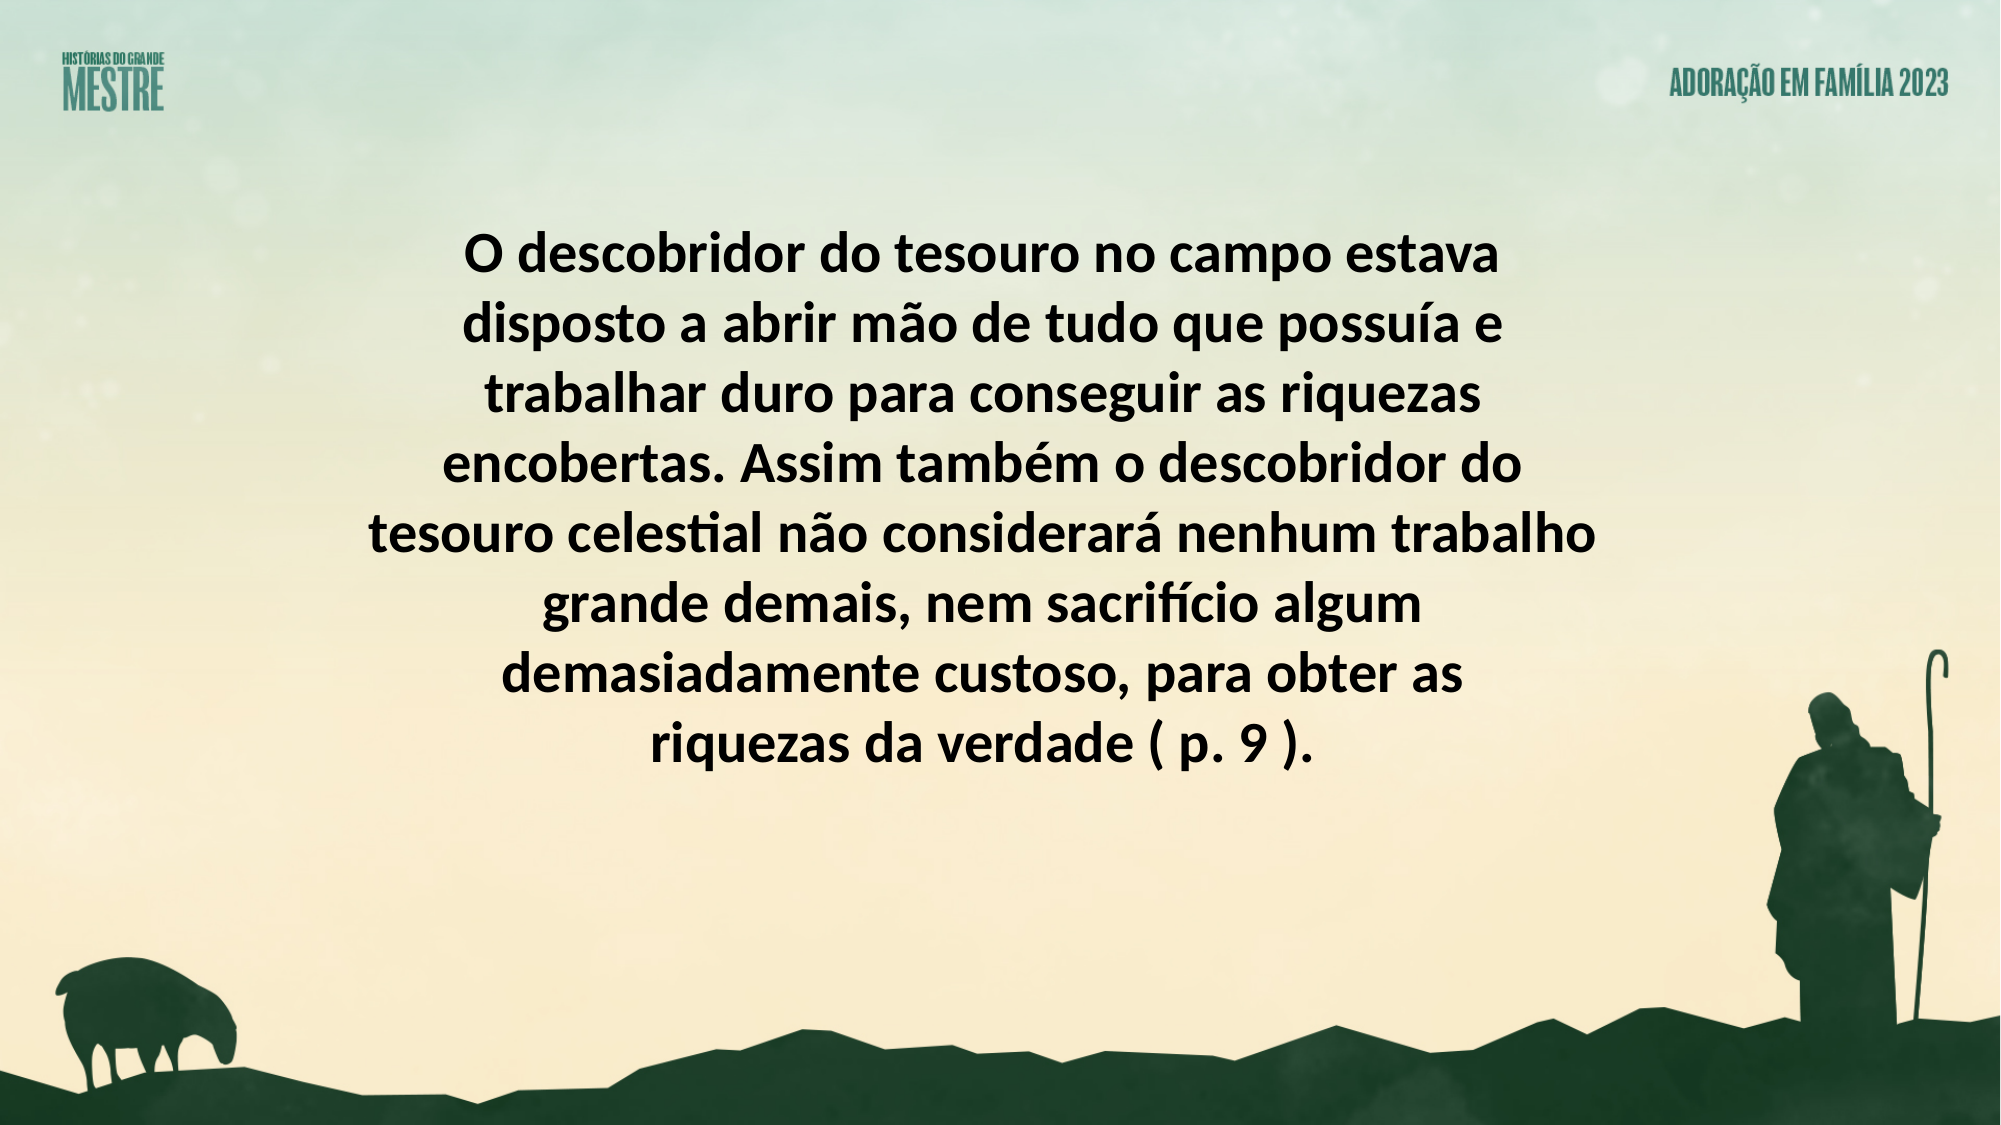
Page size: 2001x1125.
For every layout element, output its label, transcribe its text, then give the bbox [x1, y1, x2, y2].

picture [0, 0, 2001, 1125]
text_box O descobridor do tesouro no campo estava disposto a abrir mão de tudo que possuía e trabalhar duro para conseguir as riquezas encobertas. Assim também o descobridor do tesouro celestial não considerará nenhum trabalho grande demais, nem sacrifício algum demasiadamente custoso, para obter as riquezas da verdade ( p. 9 ). [351, 206, 1614, 782]
